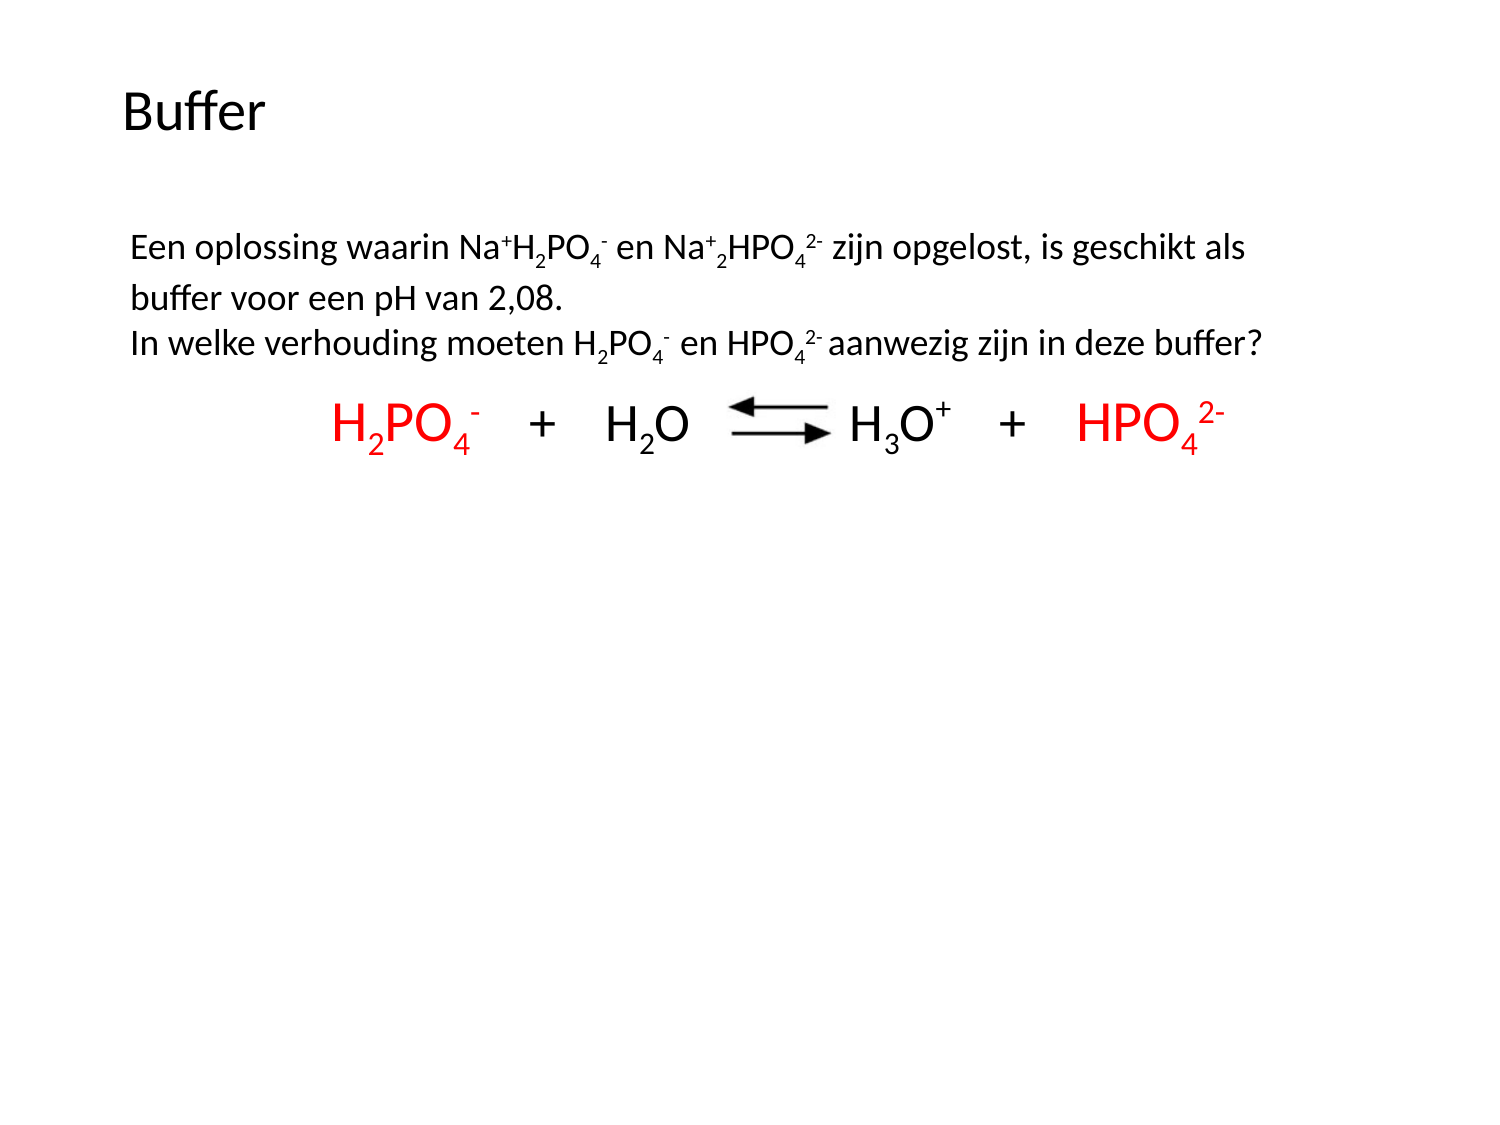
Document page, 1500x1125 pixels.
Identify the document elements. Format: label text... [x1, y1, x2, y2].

text_box Een buffer is bijvoorbeeld: Een oplossing waarin Na+H2PO4- en Na+2HPO42- zijn opgelost, is geschikt als buffer voor een pH van 2,08. In welke verhouding moeten H2PO4- en HPO42- aanwezig zijn in deze buffer? [115, 169, 1279, 557]
text_box Buffer [108, 64, 282, 150]
text_box H2PO4- + H2O H3O+ + HPO42- [267, 375, 1445, 528]
picture [725, 390, 847, 451]
